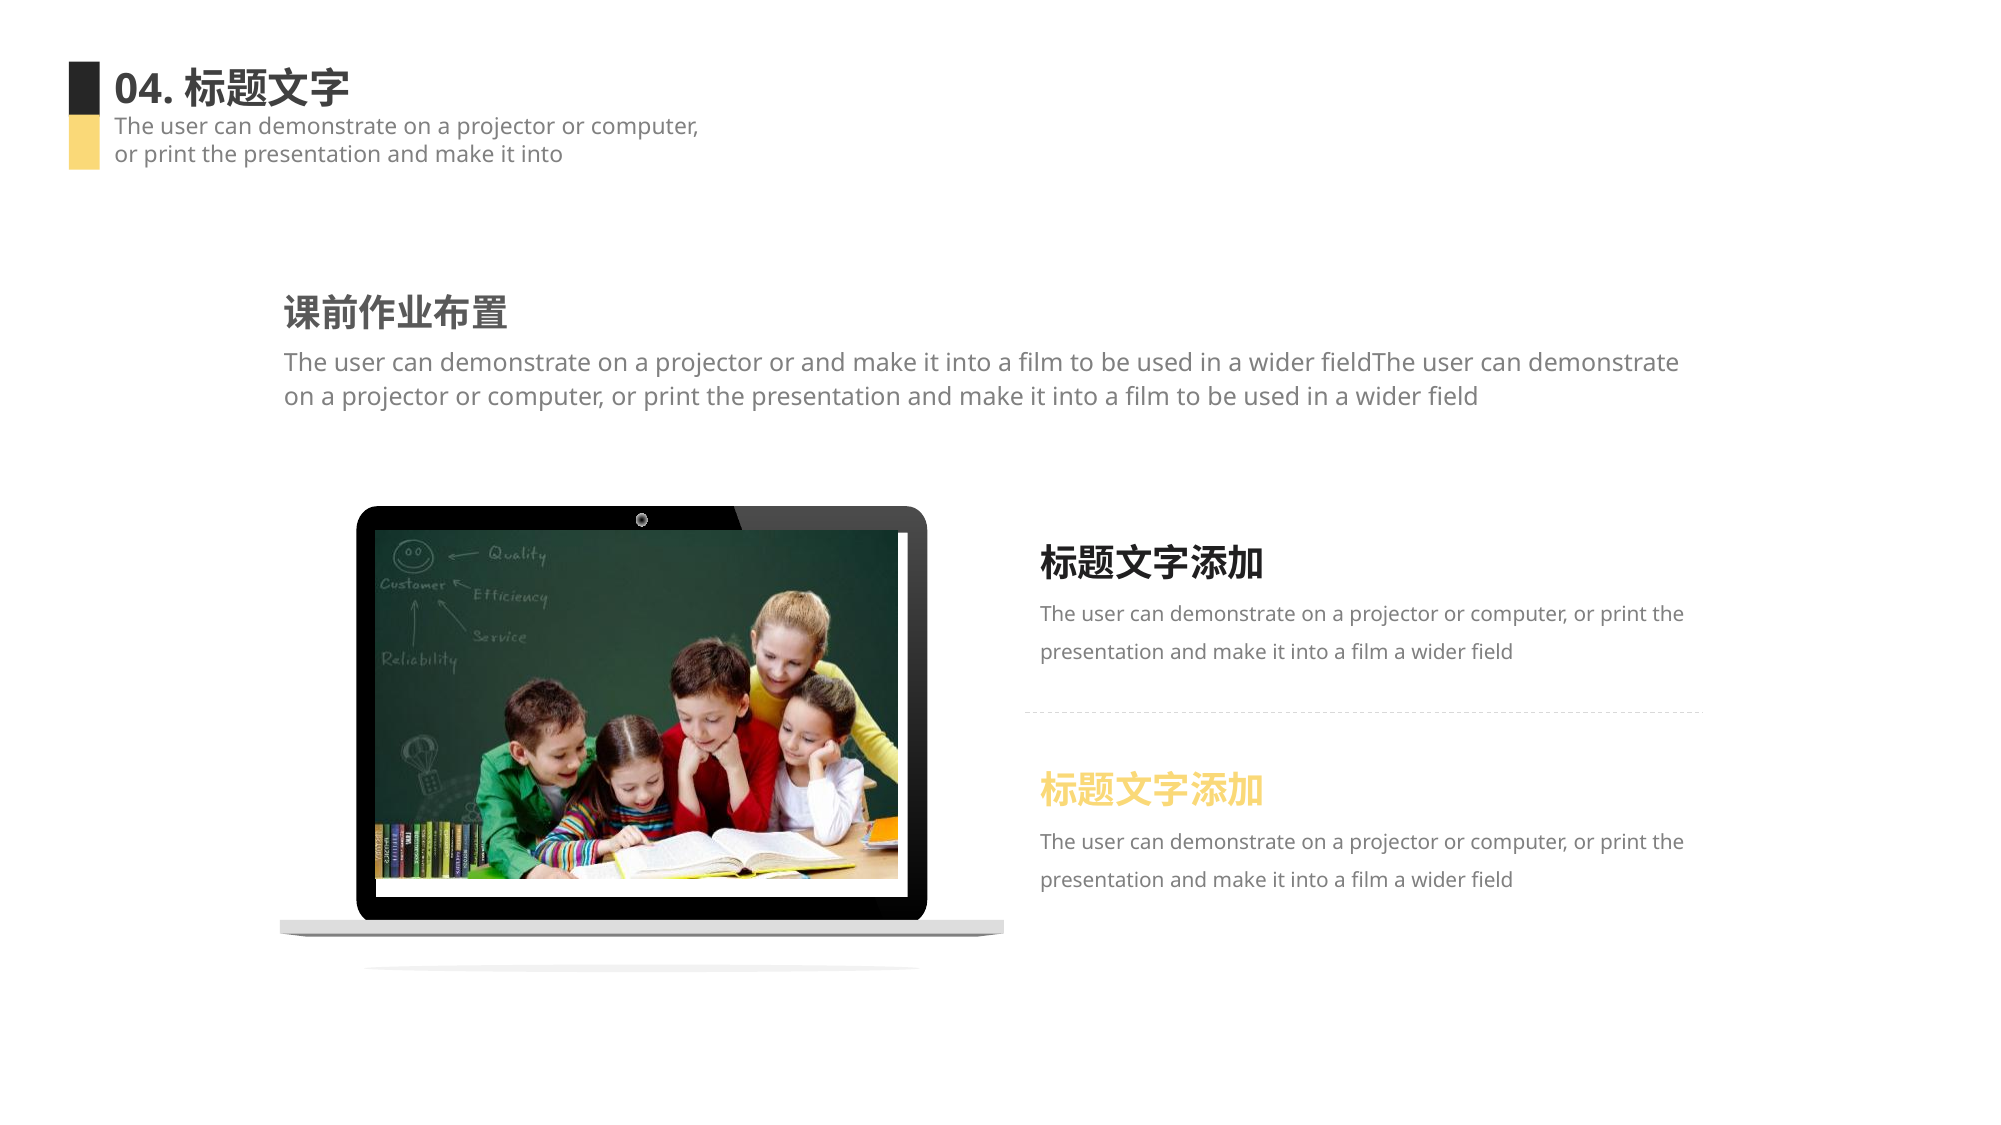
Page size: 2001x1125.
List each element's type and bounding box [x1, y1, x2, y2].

text_box [1025, 736, 1704, 900]
text_box [1025, 508, 1704, 672]
text_box [68, 54, 742, 176]
text_box [269, 272, 1731, 419]
text_box [279, 502, 1004, 973]
